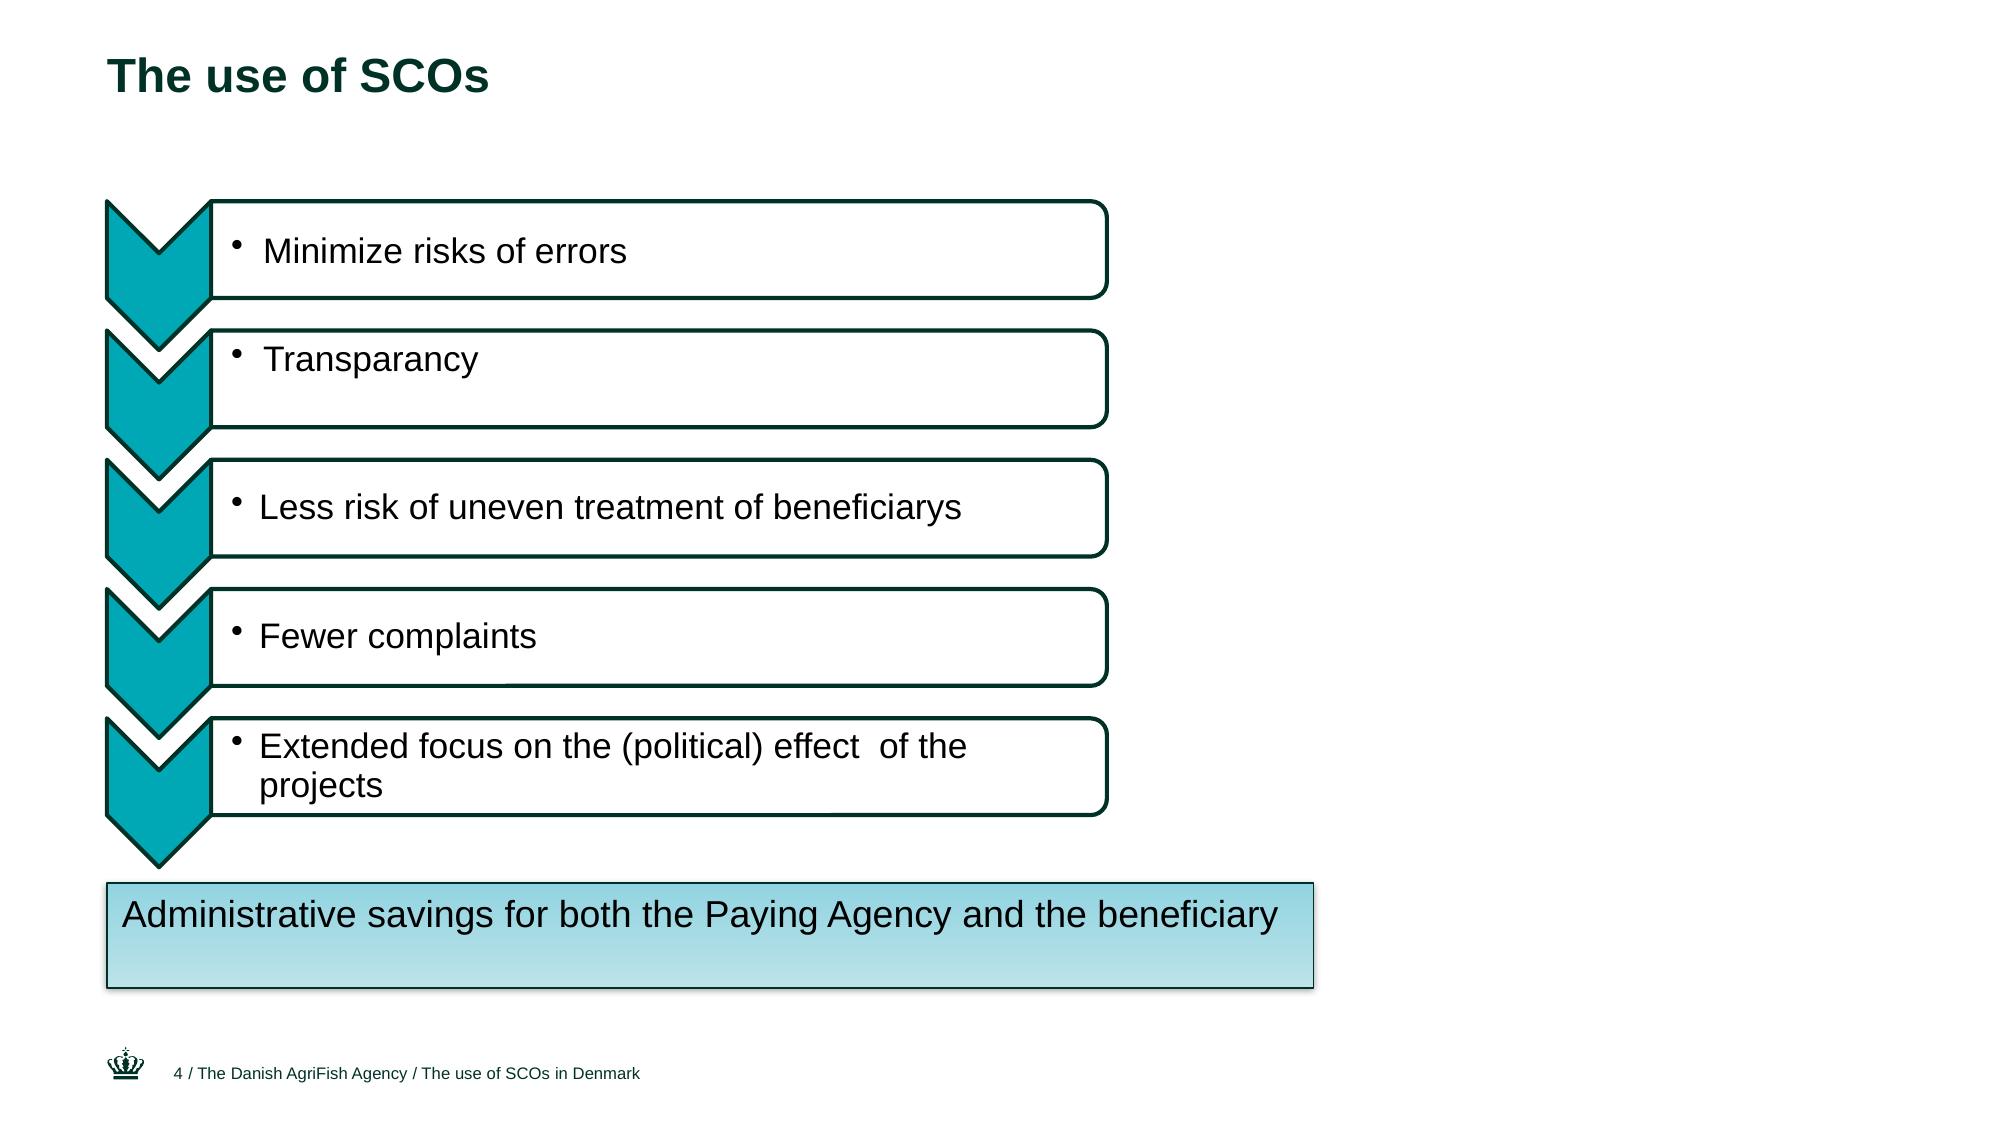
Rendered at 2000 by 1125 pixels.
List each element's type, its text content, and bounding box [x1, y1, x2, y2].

slide_number 4 [134, 1049, 184, 1083]
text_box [106, 200, 1108, 868]
text_box Administrative savings for both the Paying Agency and the beneficiary [106, 882, 1314, 989]
footer / The Danish AgriFish Agency / The use of SCOs in Denmark [188, 1049, 1116, 1083]
title The use of SCOs [106, 51, 1893, 128]
